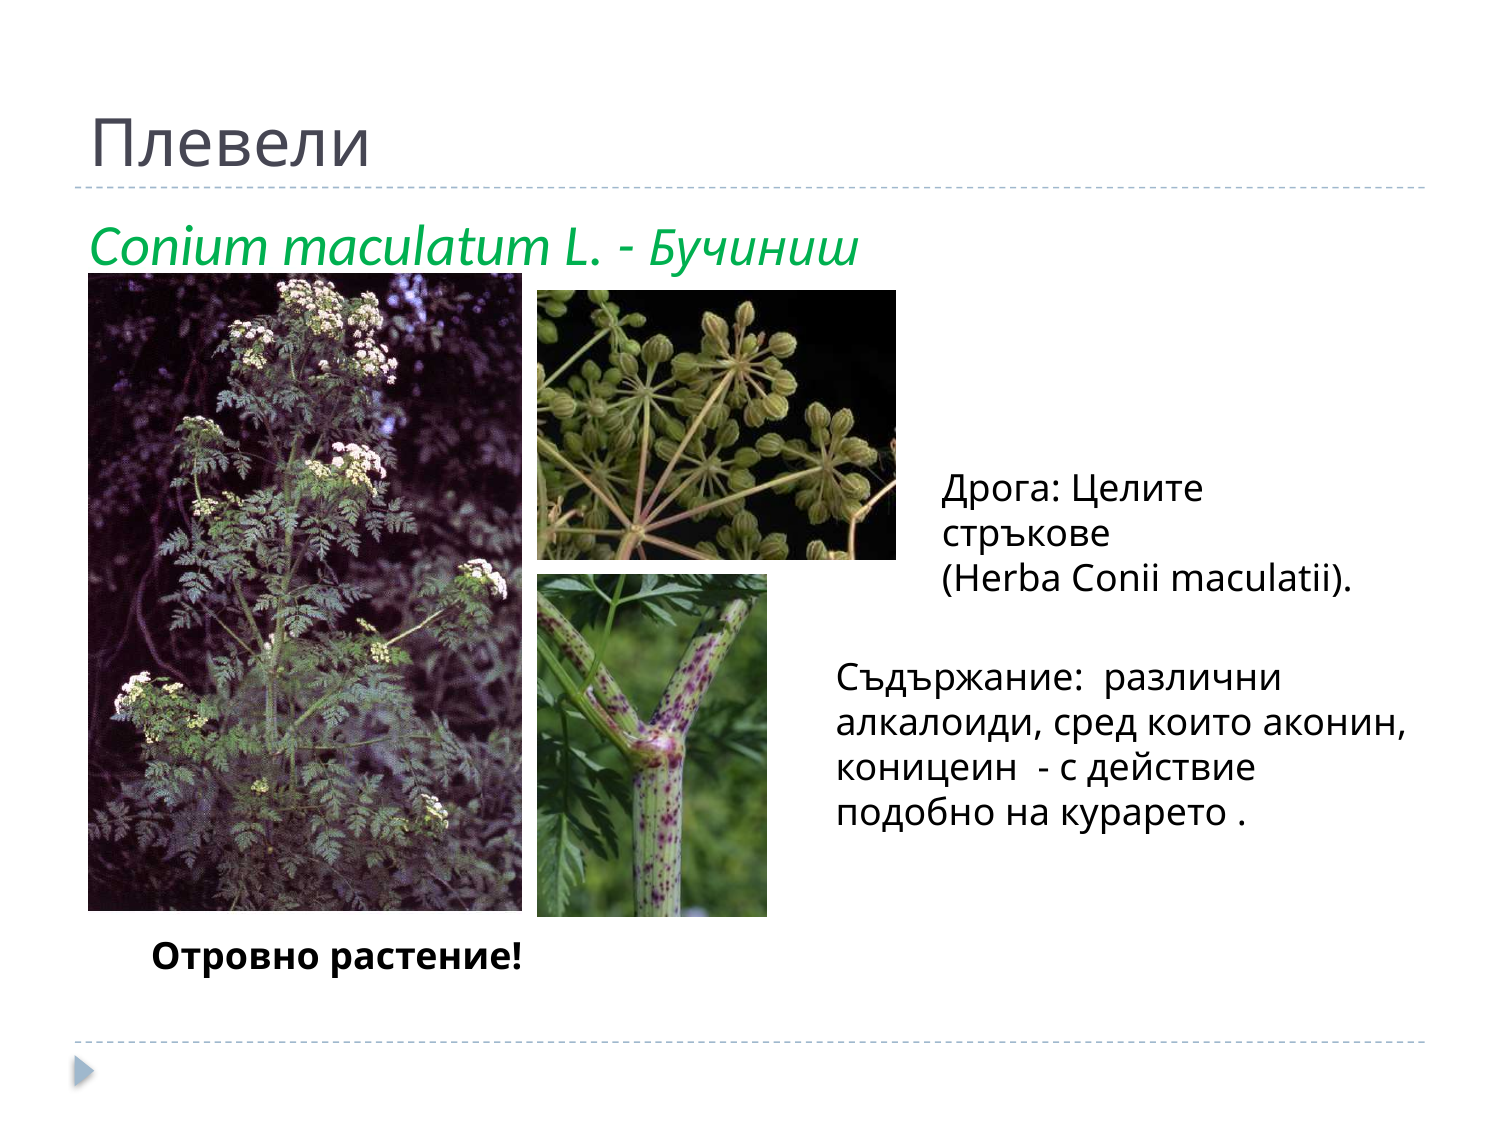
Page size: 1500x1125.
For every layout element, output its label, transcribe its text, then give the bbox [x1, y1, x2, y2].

picture [537, 290, 896, 560]
picture [537, 574, 767, 918]
list Conium maculatum L. - Бучиниш [75, 200, 1425, 1010]
text_box Дрога: Целите стръкове (Herba Conii maculatii). [927, 456, 1384, 606]
text_box Съдържание: различни алкалоиди, сред които аконин, коницеин - с действие подобно на курарето . [820, 645, 1424, 840]
text_box Отровно растение! [135, 924, 550, 985]
title Плевели [75, 24, 1425, 188]
picture [88, 266, 522, 918]
